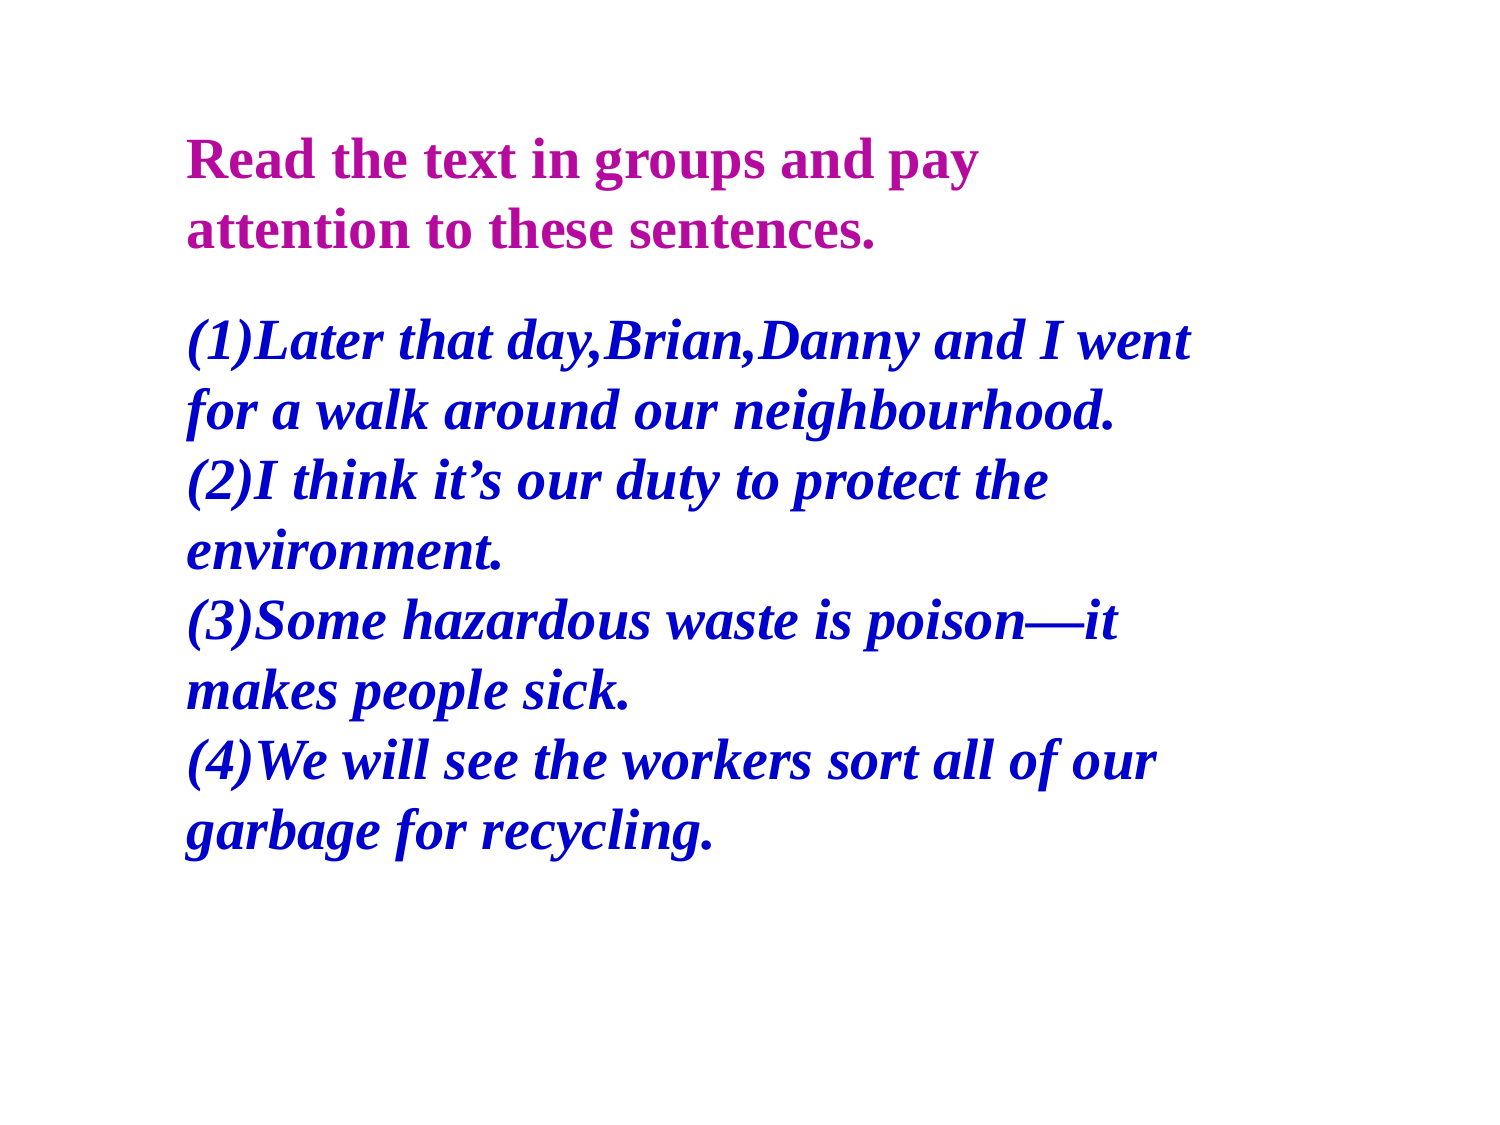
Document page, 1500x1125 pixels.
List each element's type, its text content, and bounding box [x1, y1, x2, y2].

text_box (1)Later that day,Brian,Danny and I went for a walk around our neighbourhood. (2)I think it’s our duty to protect the environment. (3)Some hazardous waste is poison—it makes people sick. (4)We will see the workers sort all of our garbage for recycling. [172, 293, 1292, 939]
text_box Read the text in groups and pay attention to these sentences. [172, 112, 1195, 268]
